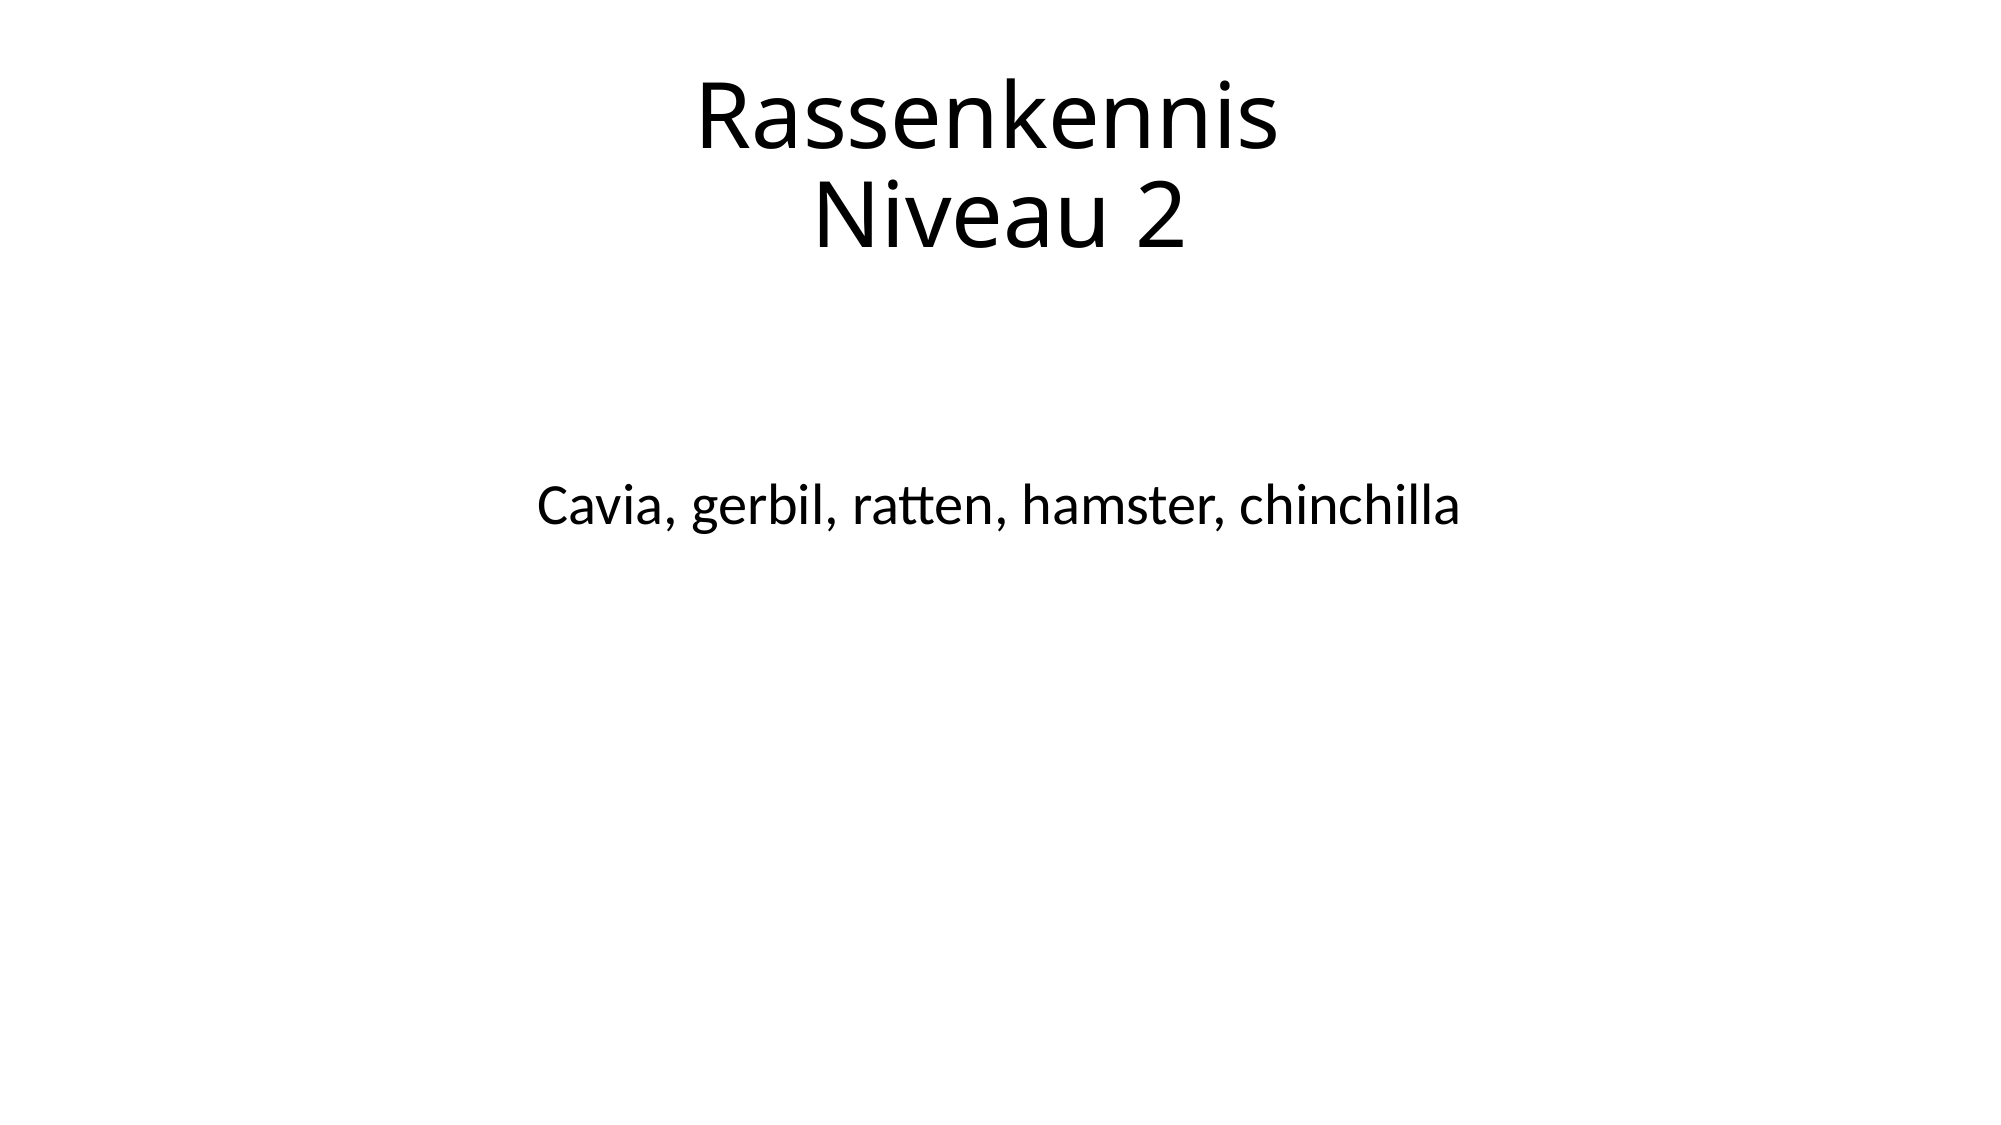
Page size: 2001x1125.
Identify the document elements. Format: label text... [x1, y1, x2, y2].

title Rassenkennis Niveau 2 [137, 59, 1863, 278]
list Cavia, gerbil, ratten, hamster, chinchilla [137, 466, 1863, 1014]
